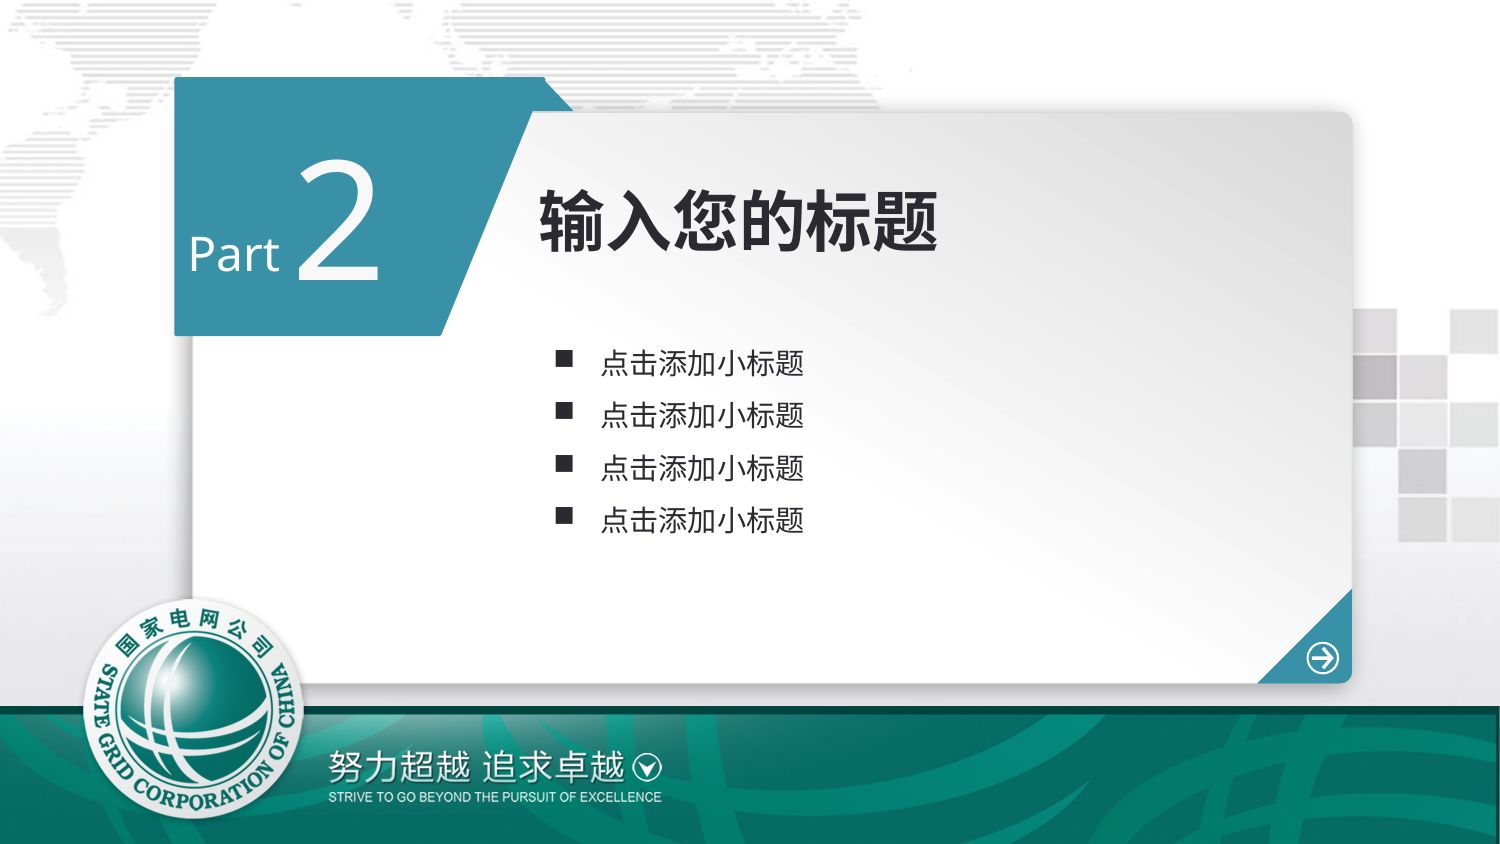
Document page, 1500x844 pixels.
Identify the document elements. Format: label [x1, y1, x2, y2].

picture [0, 0, 1500, 844]
text_box [192, 112, 1353, 585]
